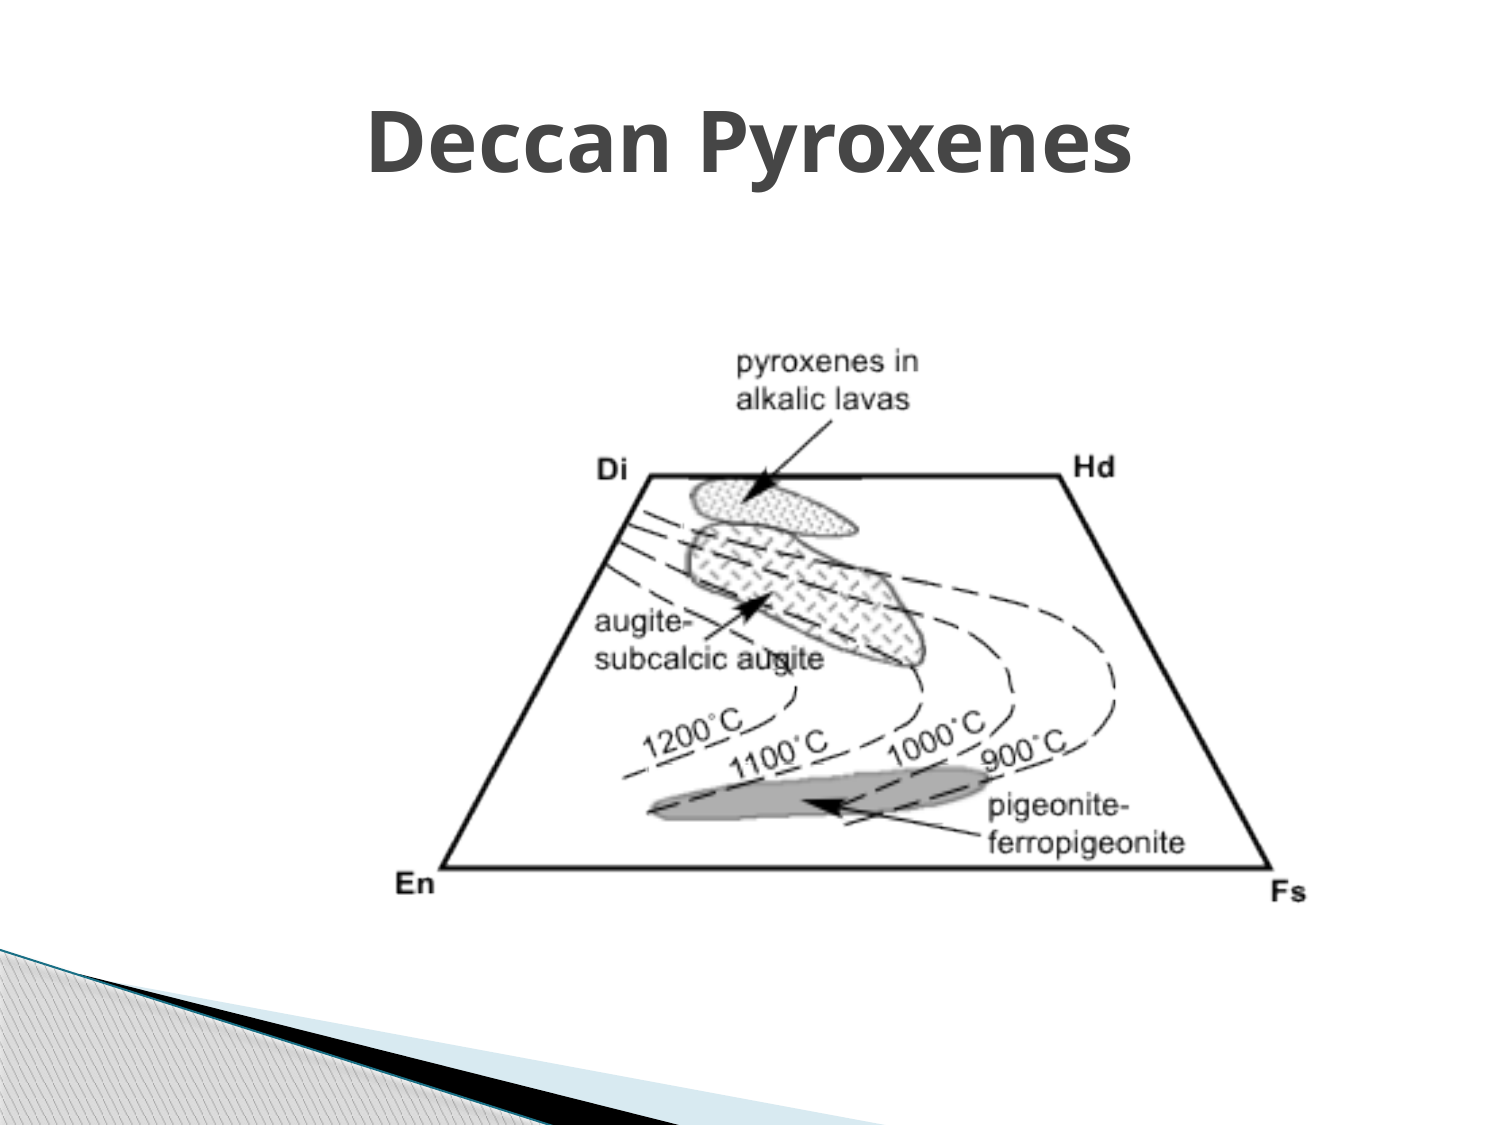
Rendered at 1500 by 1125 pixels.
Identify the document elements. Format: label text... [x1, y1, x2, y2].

picture [395, 343, 1314, 911]
title Deccan Pyroxenes [75, 45, 1425, 233]
